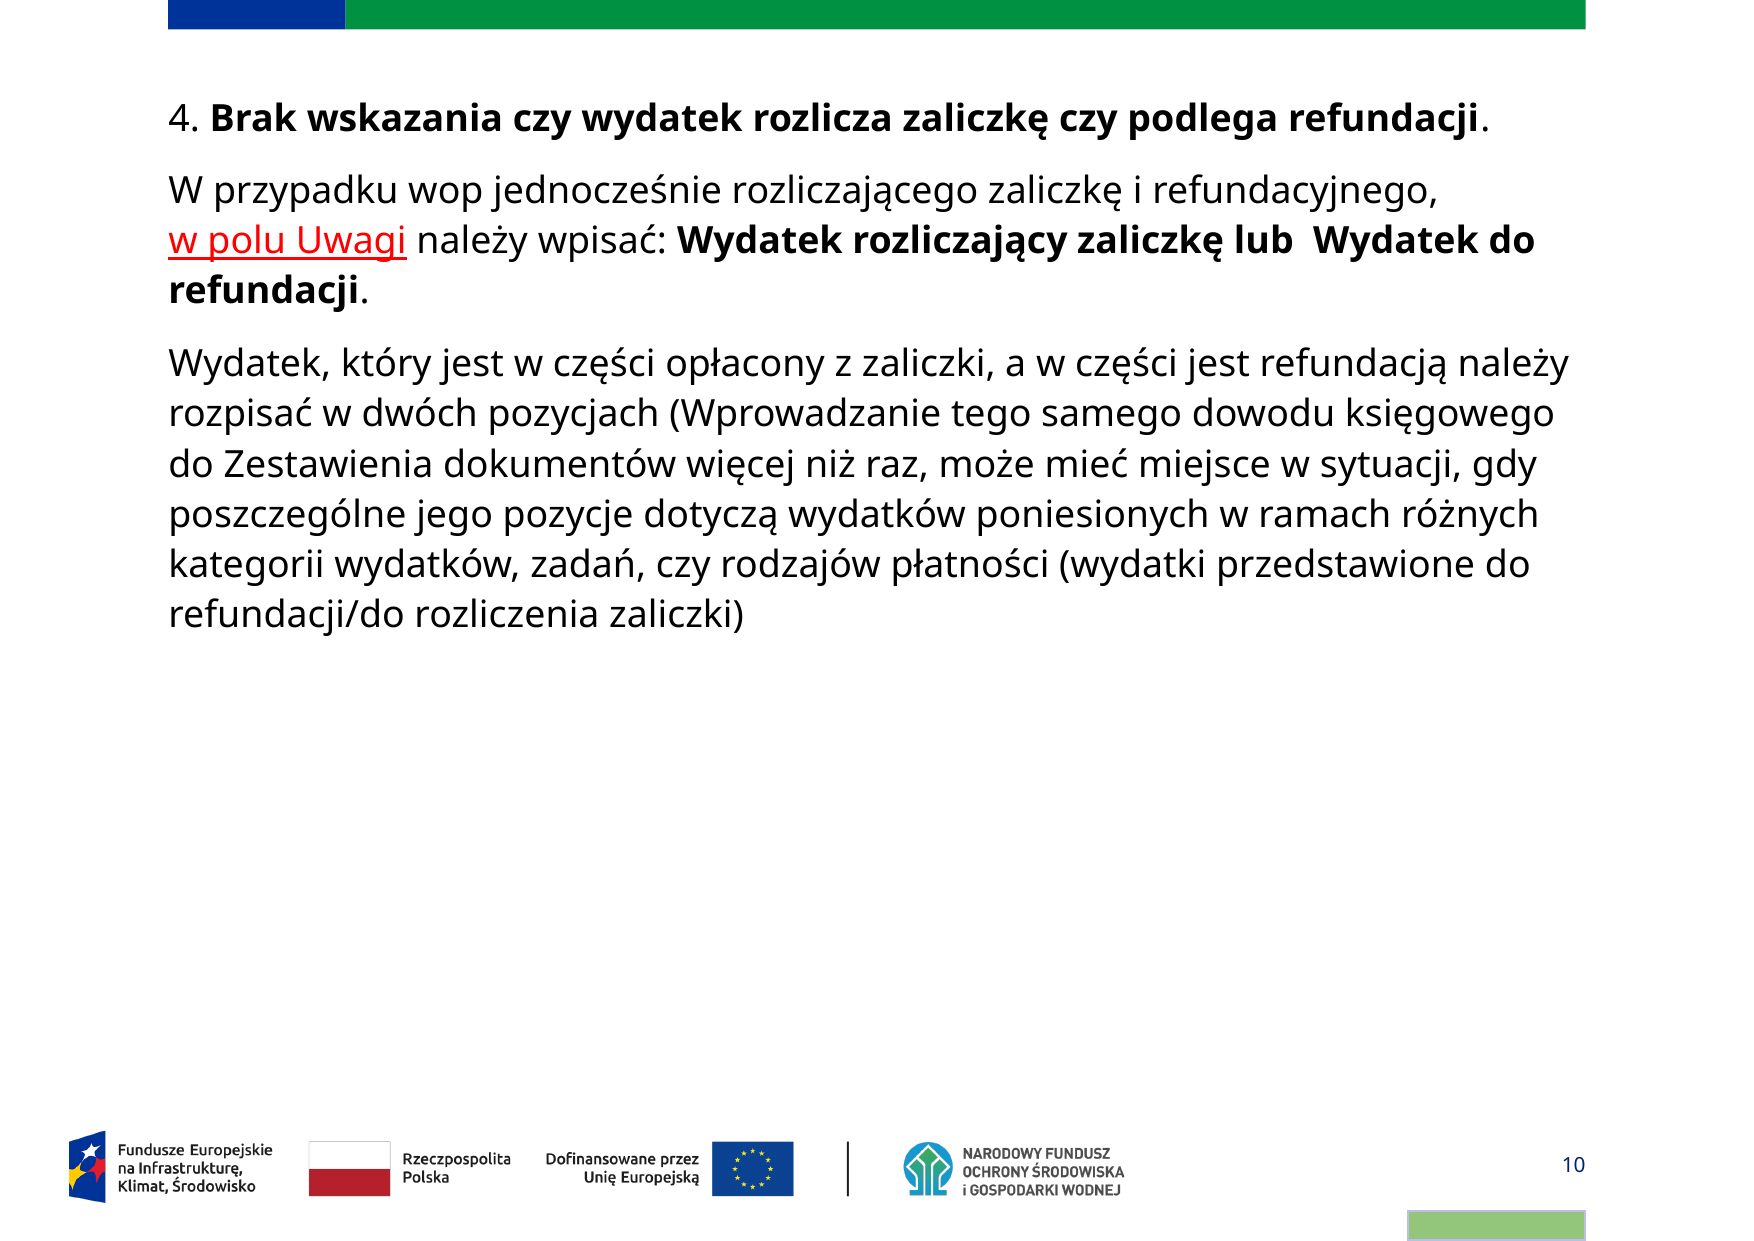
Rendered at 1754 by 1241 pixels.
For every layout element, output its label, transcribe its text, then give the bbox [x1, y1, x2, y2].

picture [49, 1112, 1143, 1221]
list 4. Brak wskazania czy wydatek rozlicza zaliczkę czy podlega refundacji. W przypadku wop jednocześnie rozliczającego zaliczkę i refundacyjnego, w polu Uwagi należy wpisać: Wydatek rozliczający zaliczkę lub Wydatek do refundacji. Wydatek, który jest w części opłacony z zaliczki, a w części jest refundacją należy rozpisać w dwóch pozycjach (Wprowadzanie tego samego dowodu księgowego do Zestawienia dokumentów więcej niż raz, może mieć miejsce w sytuacji, gdy poszczególne jego pozycje dotyczą wydatków poniesionych w ramach różnych kategorii wydatków, zadań, czy rodzajów płatności (wydatki przedstawione do refundacji/do rozliczenia zaliczki) [168, 88, 1586, 1093]
slide_number 10 [1408, 1151, 1586, 1181]
